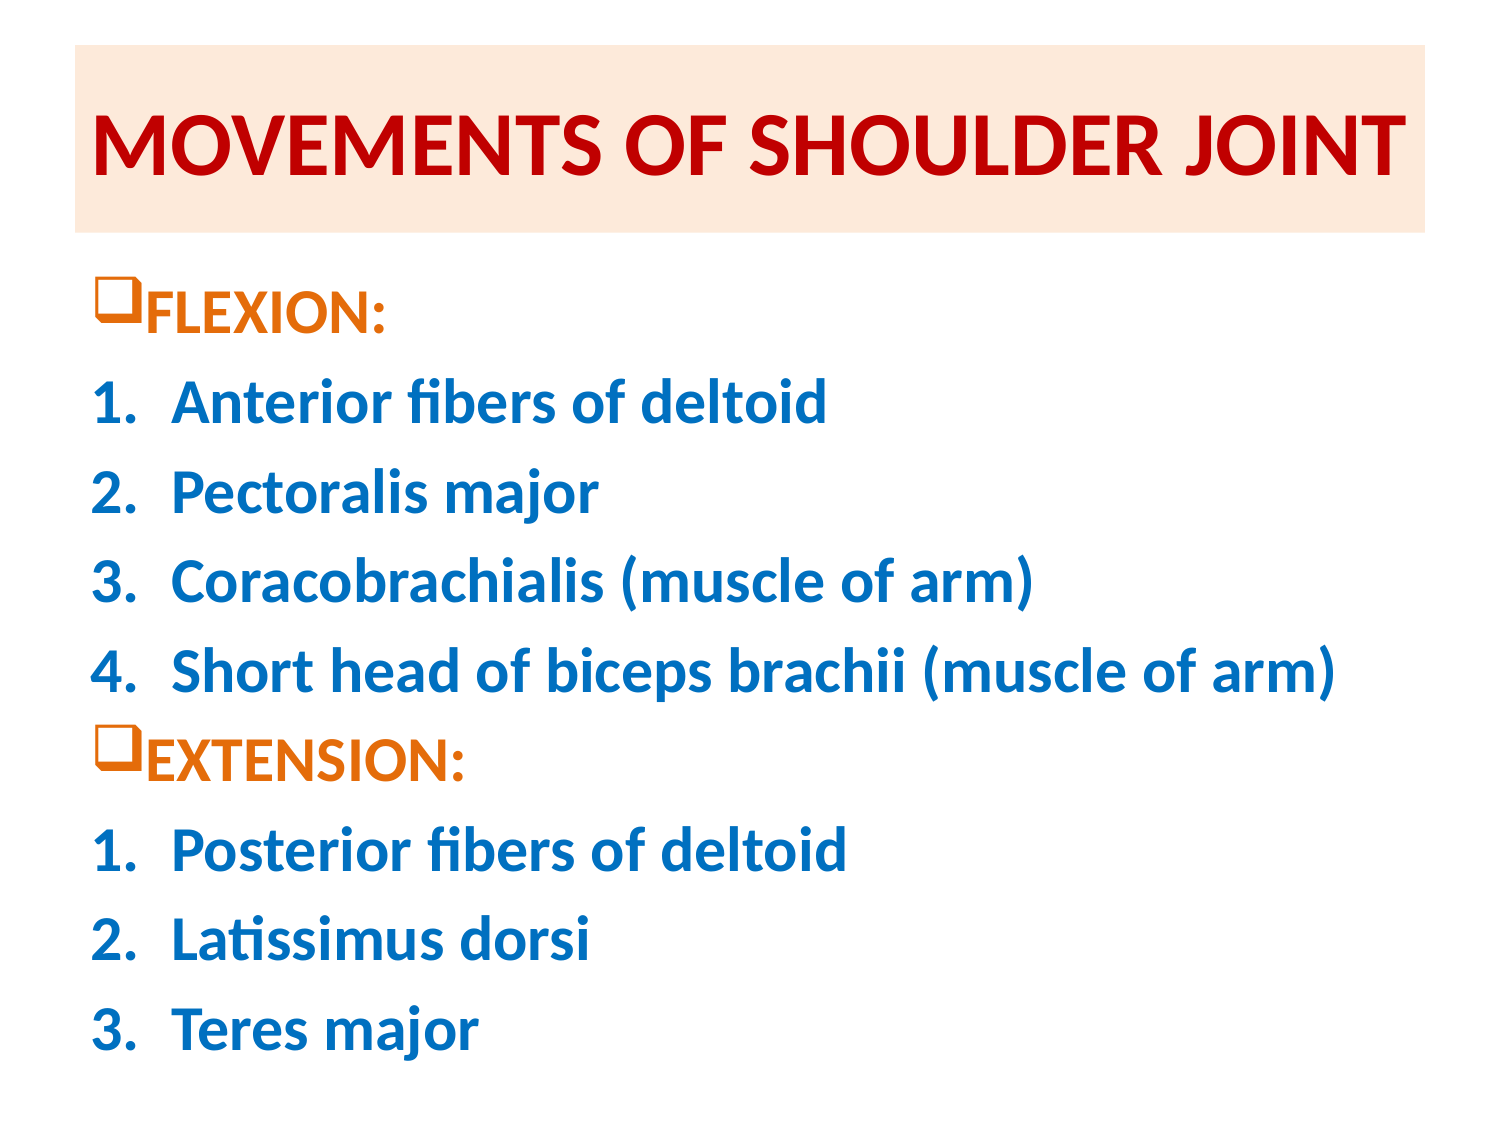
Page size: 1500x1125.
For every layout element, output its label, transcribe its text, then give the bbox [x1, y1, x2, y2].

list FLEXION: Anterior fibers of deltoid Pectoralis major Coracobrachialis (muscle of arm) Short head of biceps brachii (muscle of arm) EXTENSION: Posterior fibers of deltoid Latissimus dorsi Teres major [75, 262, 1425, 1075]
title MOVEMENTS OF SHOULDER JOINT [75, 45, 1425, 233]
